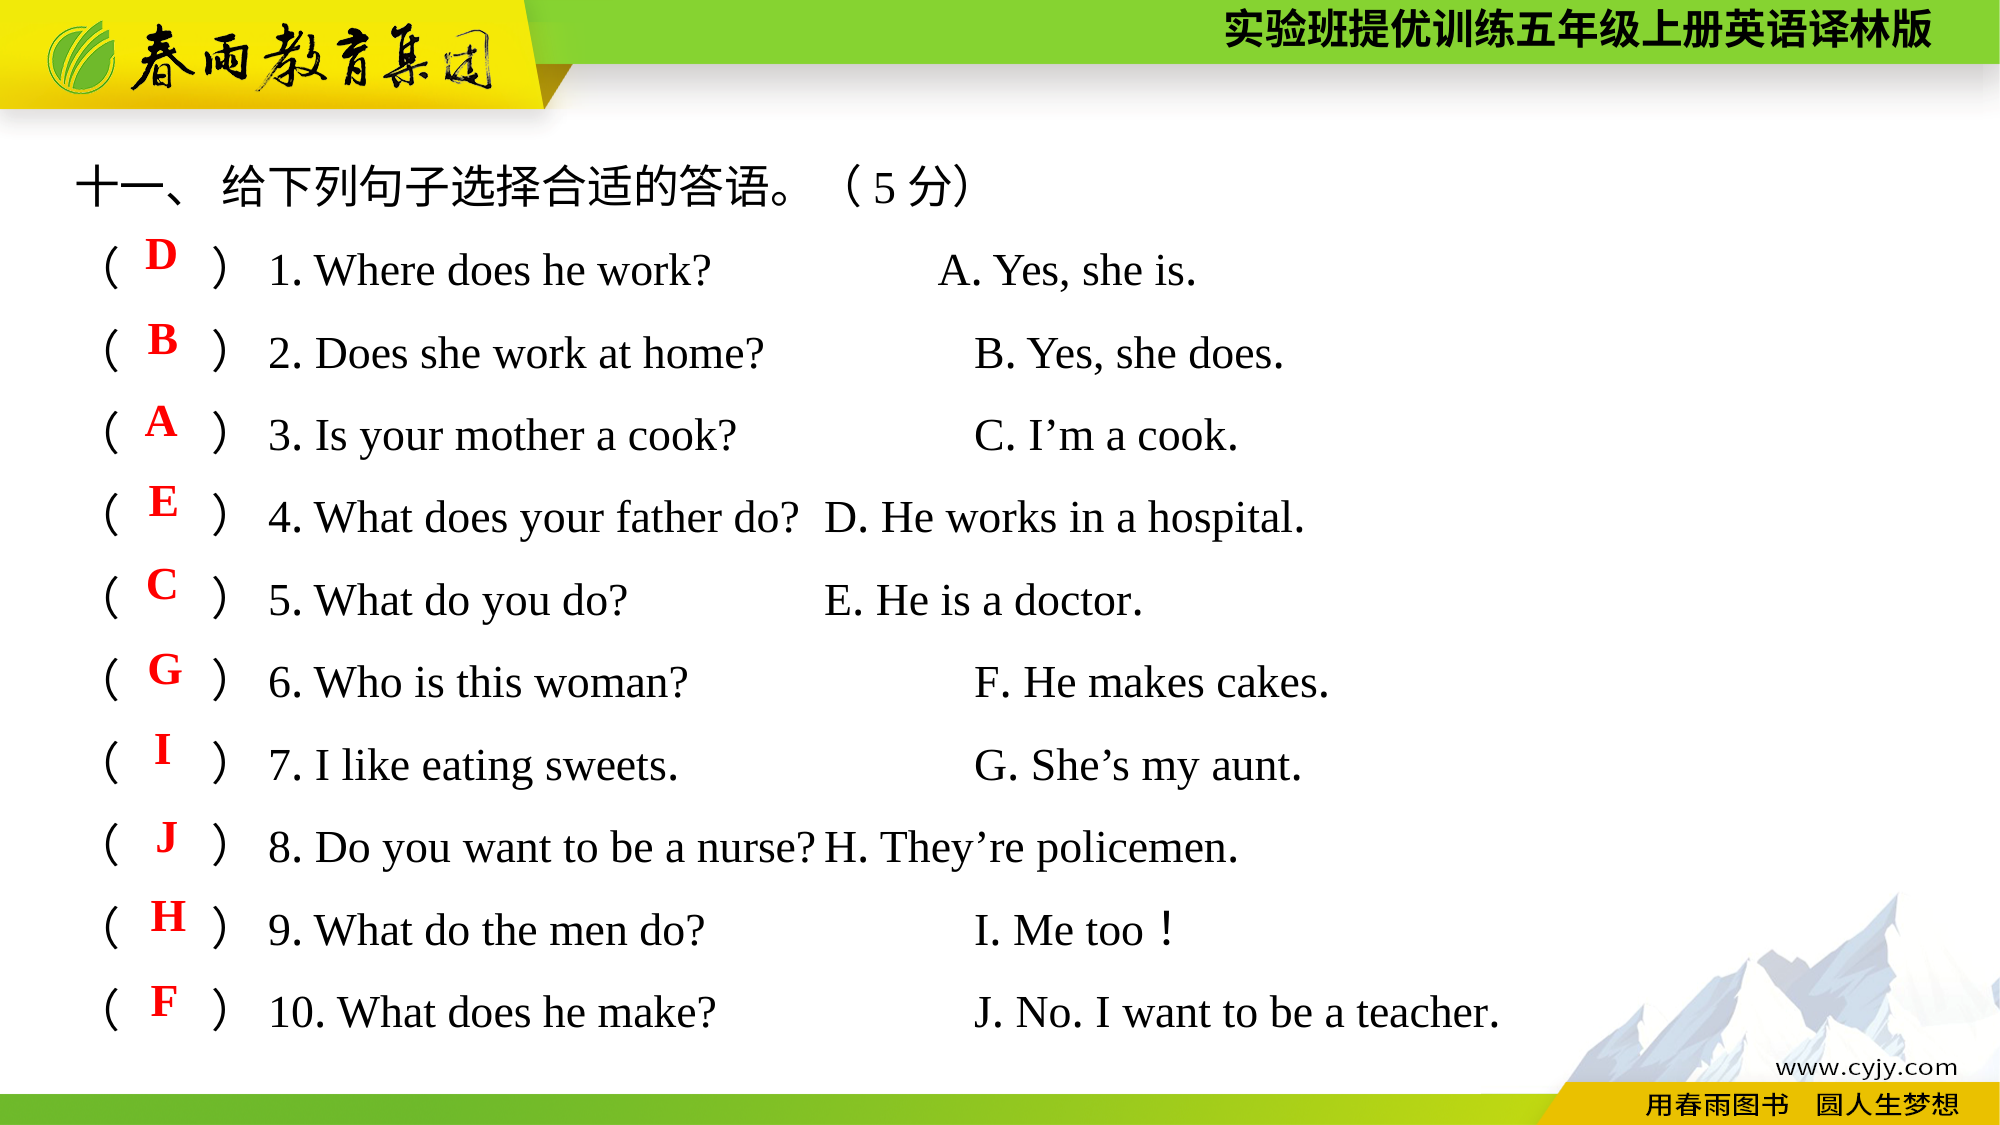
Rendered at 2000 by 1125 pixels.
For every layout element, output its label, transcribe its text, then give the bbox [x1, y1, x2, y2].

text_box F [135, 962, 194, 1033]
text_box D [130, 216, 194, 287]
list 十一、 给下列句子选择合适的答语。（5分） （ ）1. Where does he work? A. Yes, she is. （ ）2. Does she work at home? B. Yes, she does. （ ）3. Is your mother a cook? C. I’m a cook. （ ）4. What does your father do? D. He works in a hospital. （ ）5. What do you do? E. He is a doctor. （ ）6. Who is this woman? F. He makes cakes. （ ）7. I like eating sweets. G. She’s my aunt. （ ）8. Do you want to be a nurse? H. They’re policemen. （ ）9. What do the men do? I. Me too！ （ ）10. What does he make? J. No. I want to be a teacher. [59, 122, 1944, 1054]
text_box I [138, 711, 187, 782]
text_box H [135, 878, 202, 949]
text_box C [130, 545, 194, 616]
text_box A [129, 383, 193, 454]
text_box G [132, 631, 198, 702]
text_box J [140, 798, 194, 869]
text_box B [132, 300, 193, 371]
picture [0, 0, 2000, 1125]
text_box E [133, 462, 194, 533]
